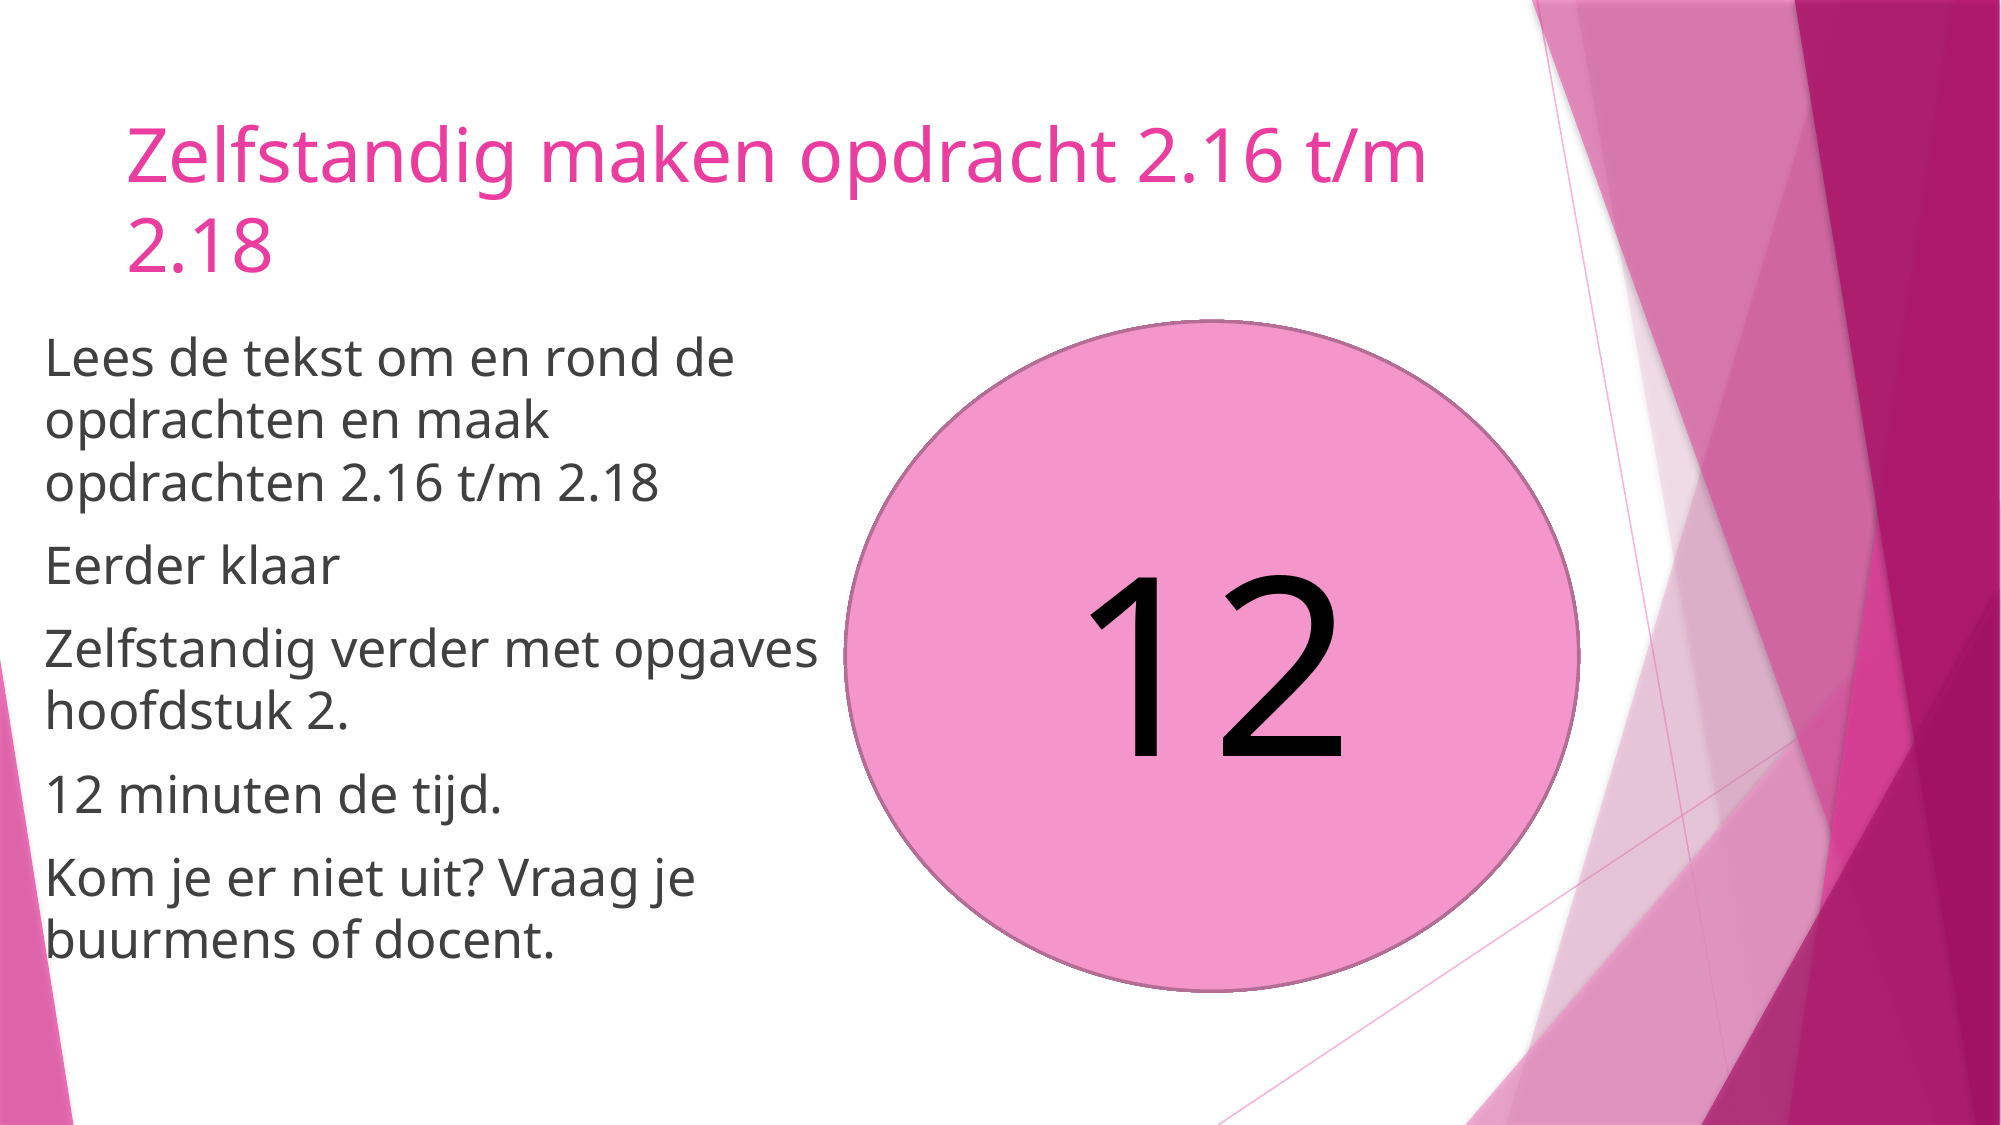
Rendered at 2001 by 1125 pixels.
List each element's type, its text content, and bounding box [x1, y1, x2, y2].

text_box 12 [843, 319, 1581, 993]
list Lees de tekst om en rond de opdrachten en maak opdrachten 2.16 t/m 2.18 Eerder klaar Zelfstandig verder met opgaves hoofdstuk 2. 12 minuten de tijd. Kom je er niet uit? Vraag je buurmens of docent. [29, 316, 846, 991]
title Zelfstandig maken opdracht 2.16 t/m 2.18 [111, 99, 1568, 317]
